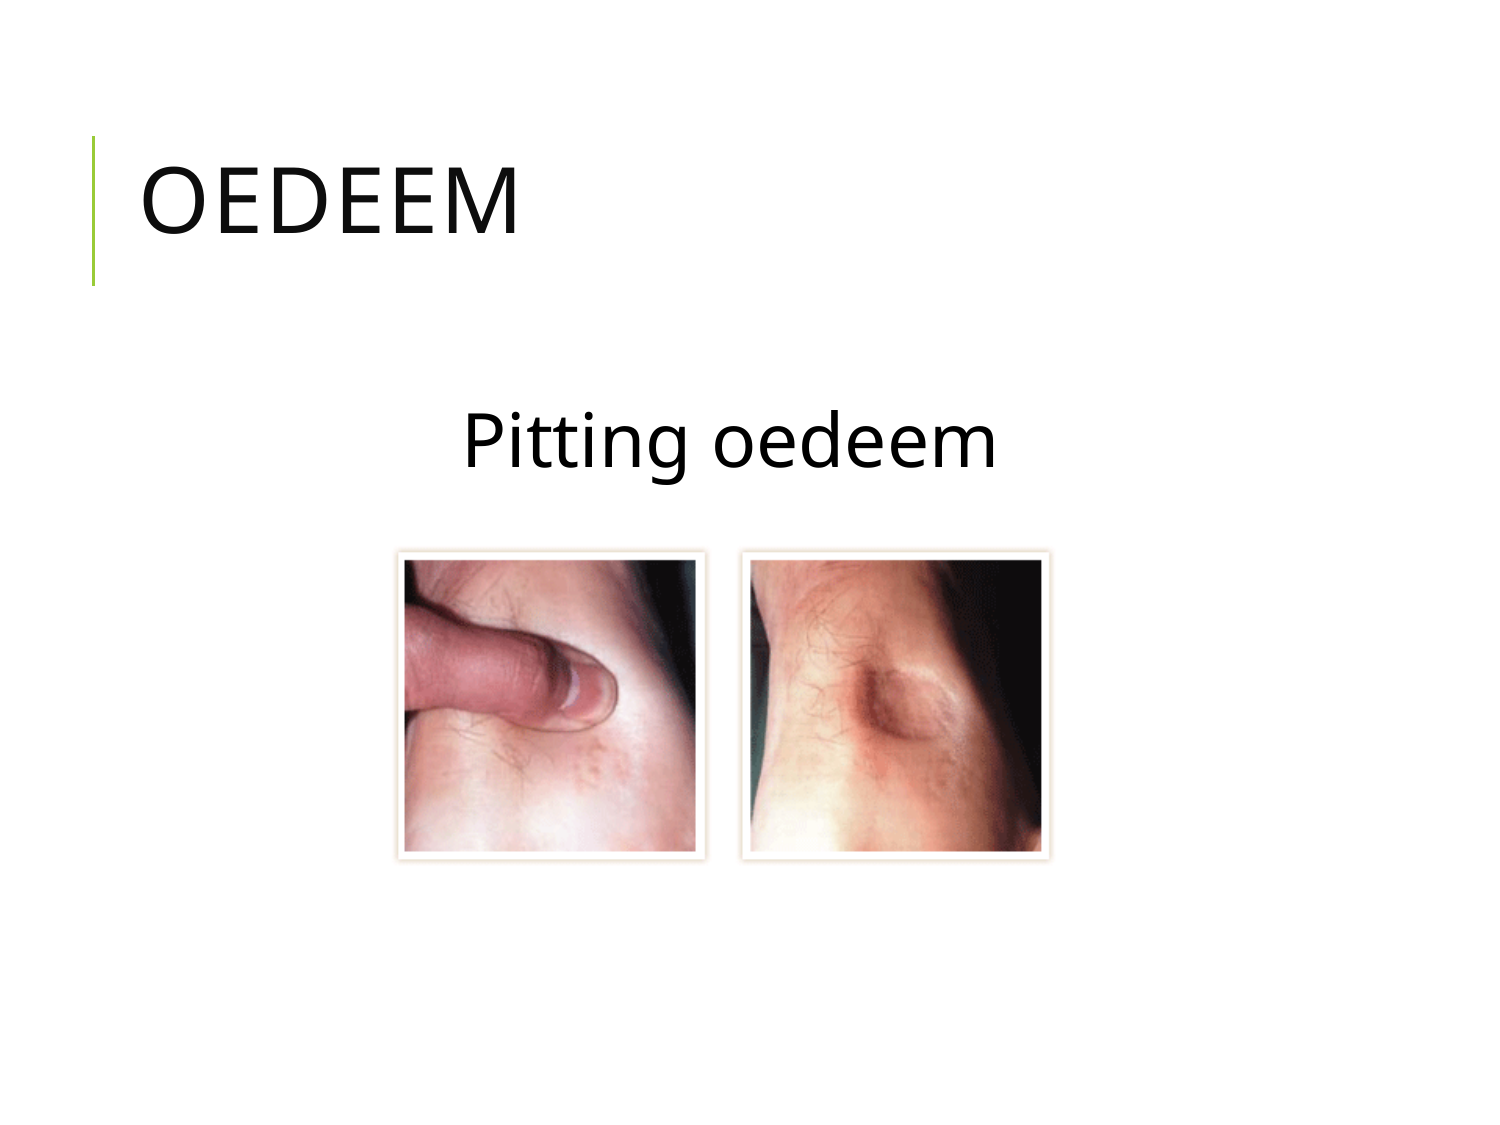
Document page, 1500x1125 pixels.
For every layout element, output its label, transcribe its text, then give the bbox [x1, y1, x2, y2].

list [372, 540, 1076, 870]
title Oedeem [123, 113, 1474, 302]
text_box Pitting oedeem [307, 385, 1076, 490]
